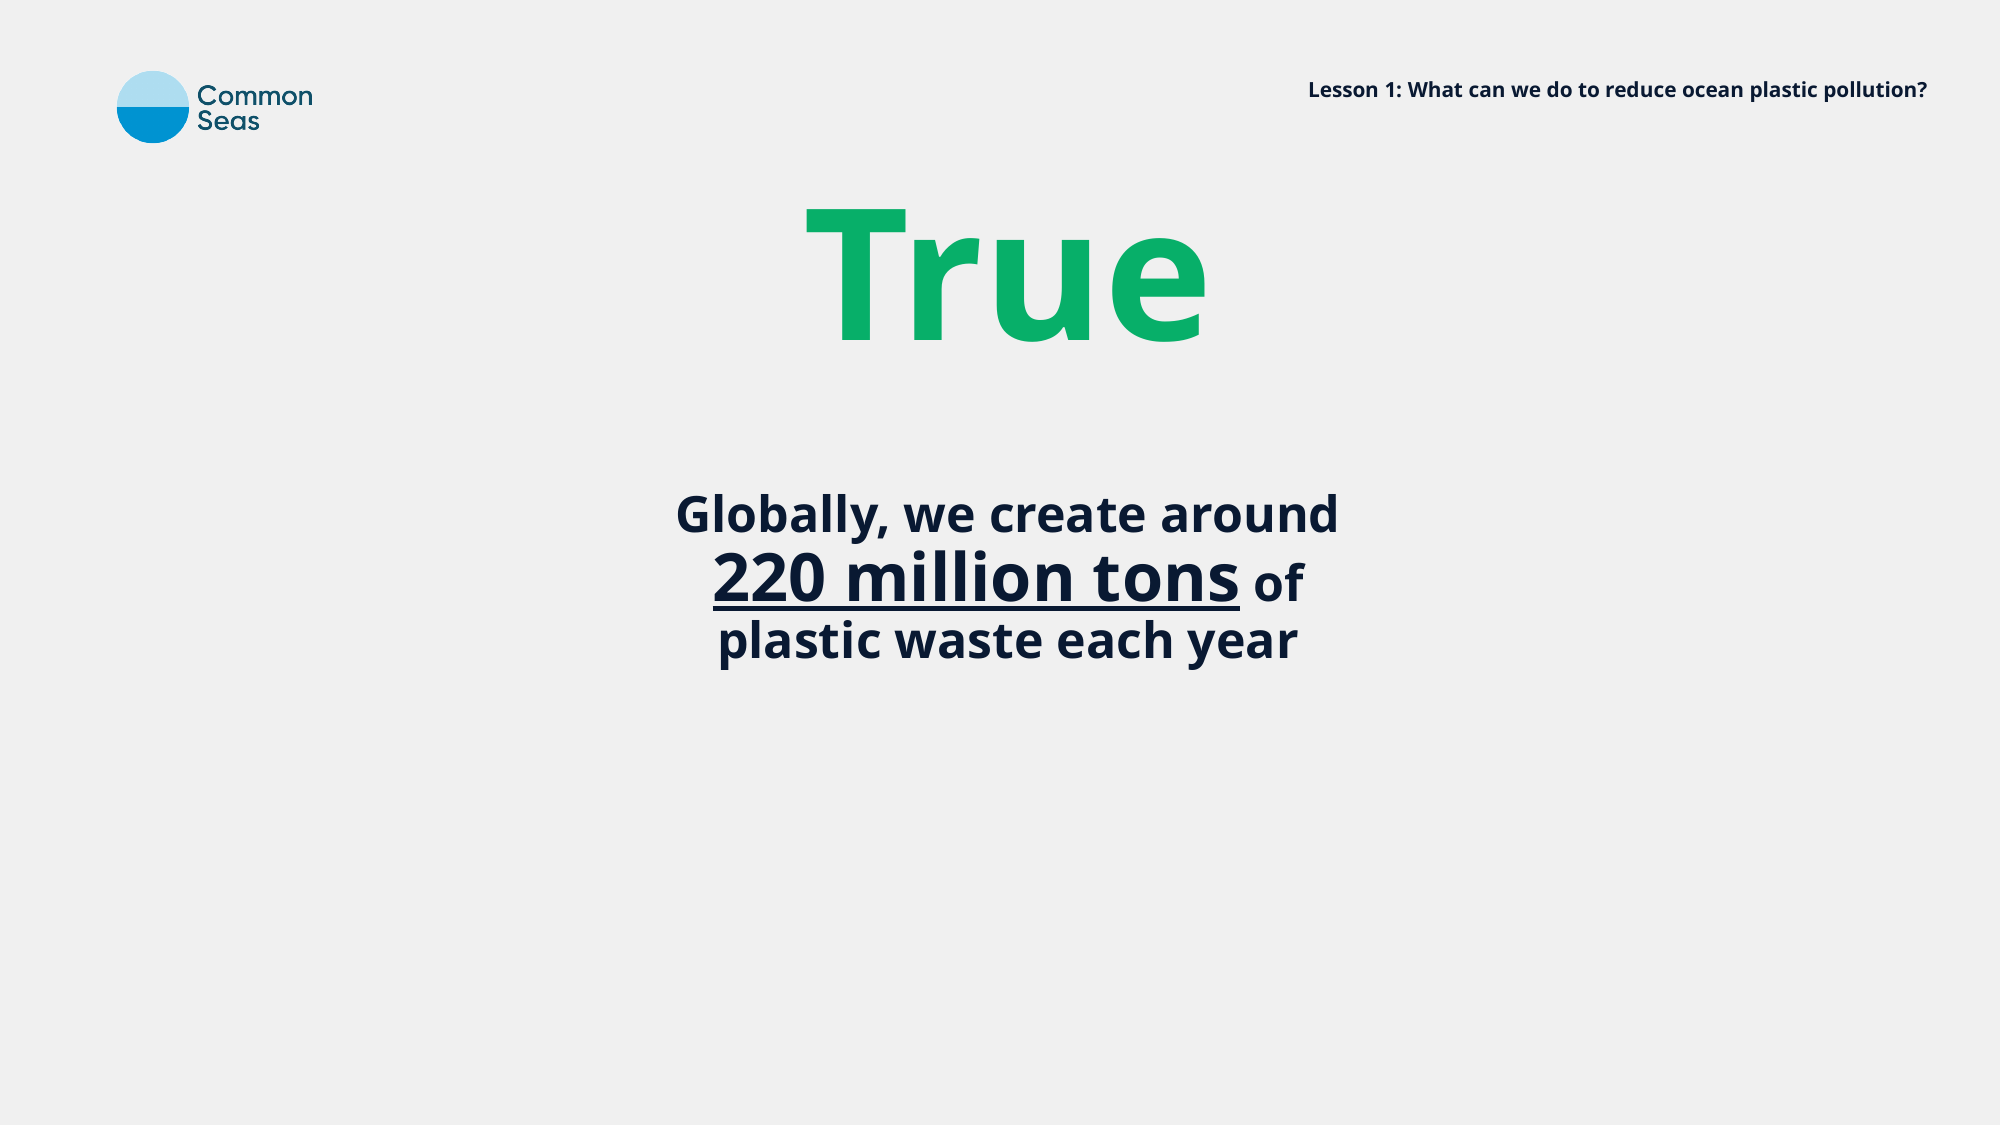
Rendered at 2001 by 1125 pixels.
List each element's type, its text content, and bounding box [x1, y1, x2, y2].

text_box True [731, 149, 1285, 385]
list Globally, we create around 220 million tons of plastic waste each year [663, 398, 1353, 761]
title Lesson 1: What can we do to reduce ocean plastic pollution? [1298, 67, 1936, 114]
picture [110, 67, 320, 146]
